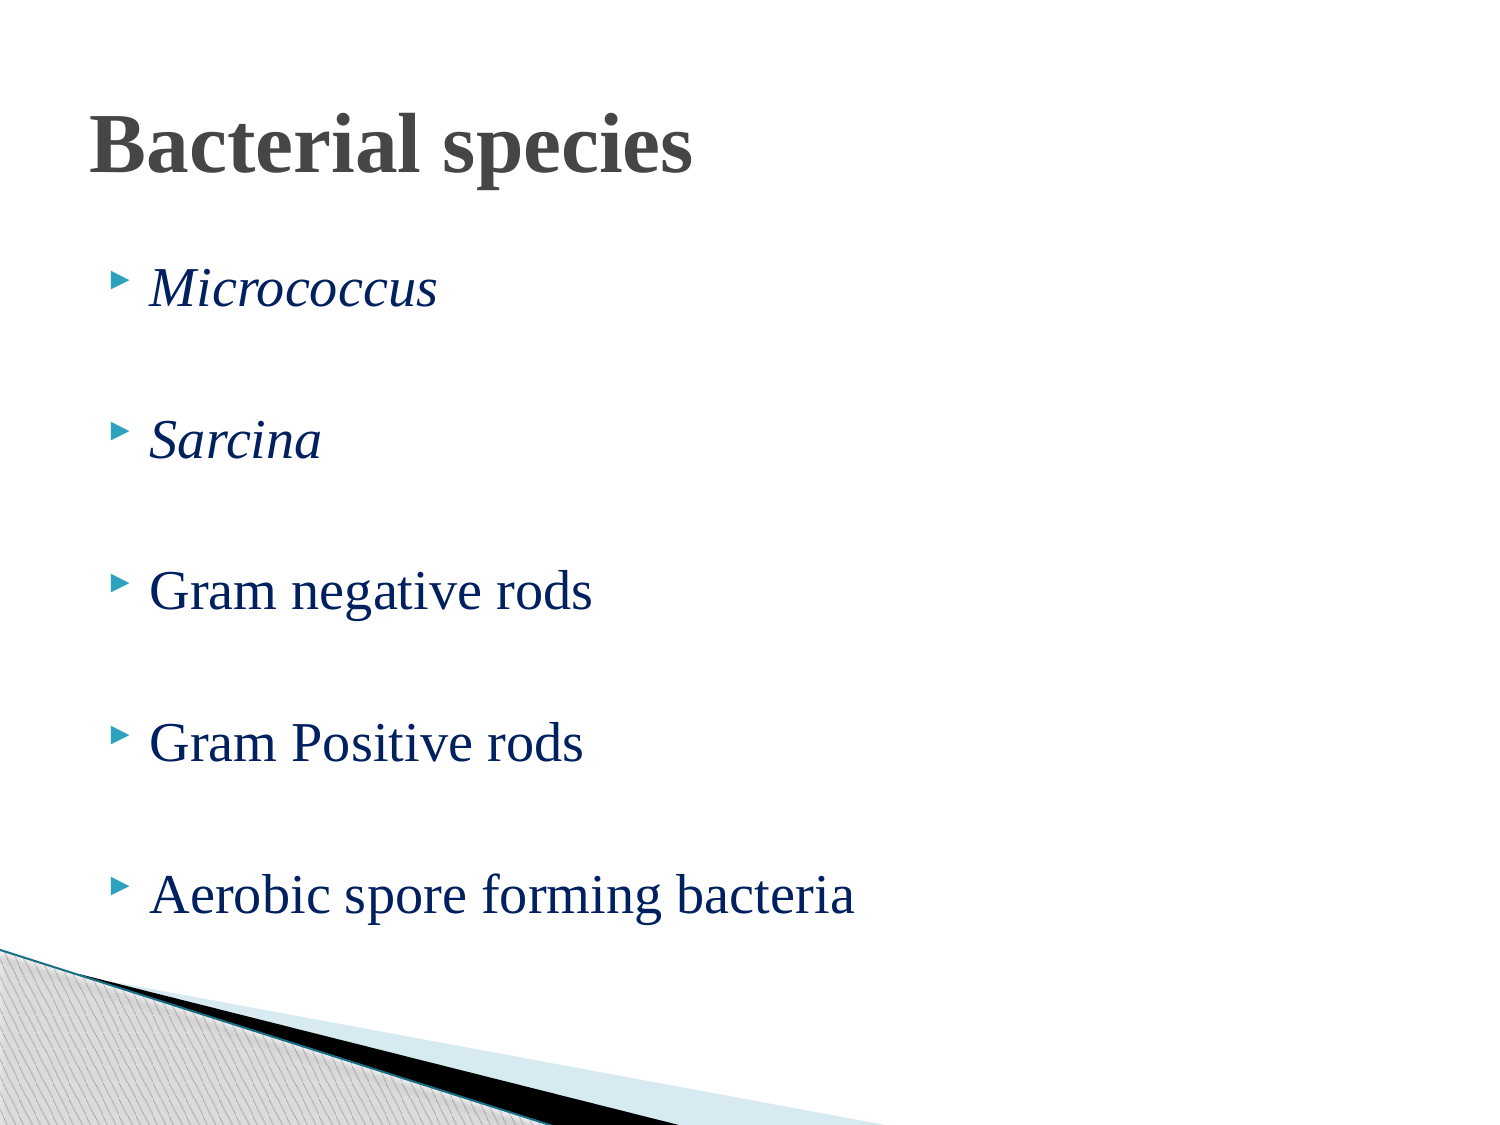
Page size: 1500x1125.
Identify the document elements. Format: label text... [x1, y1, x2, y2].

title Bacterial species [75, 45, 1425, 233]
list Micrococcus Sarcina Gram negative rods Gram Positive rods Aerobic spore forming bacteria [75, 243, 1425, 986]
